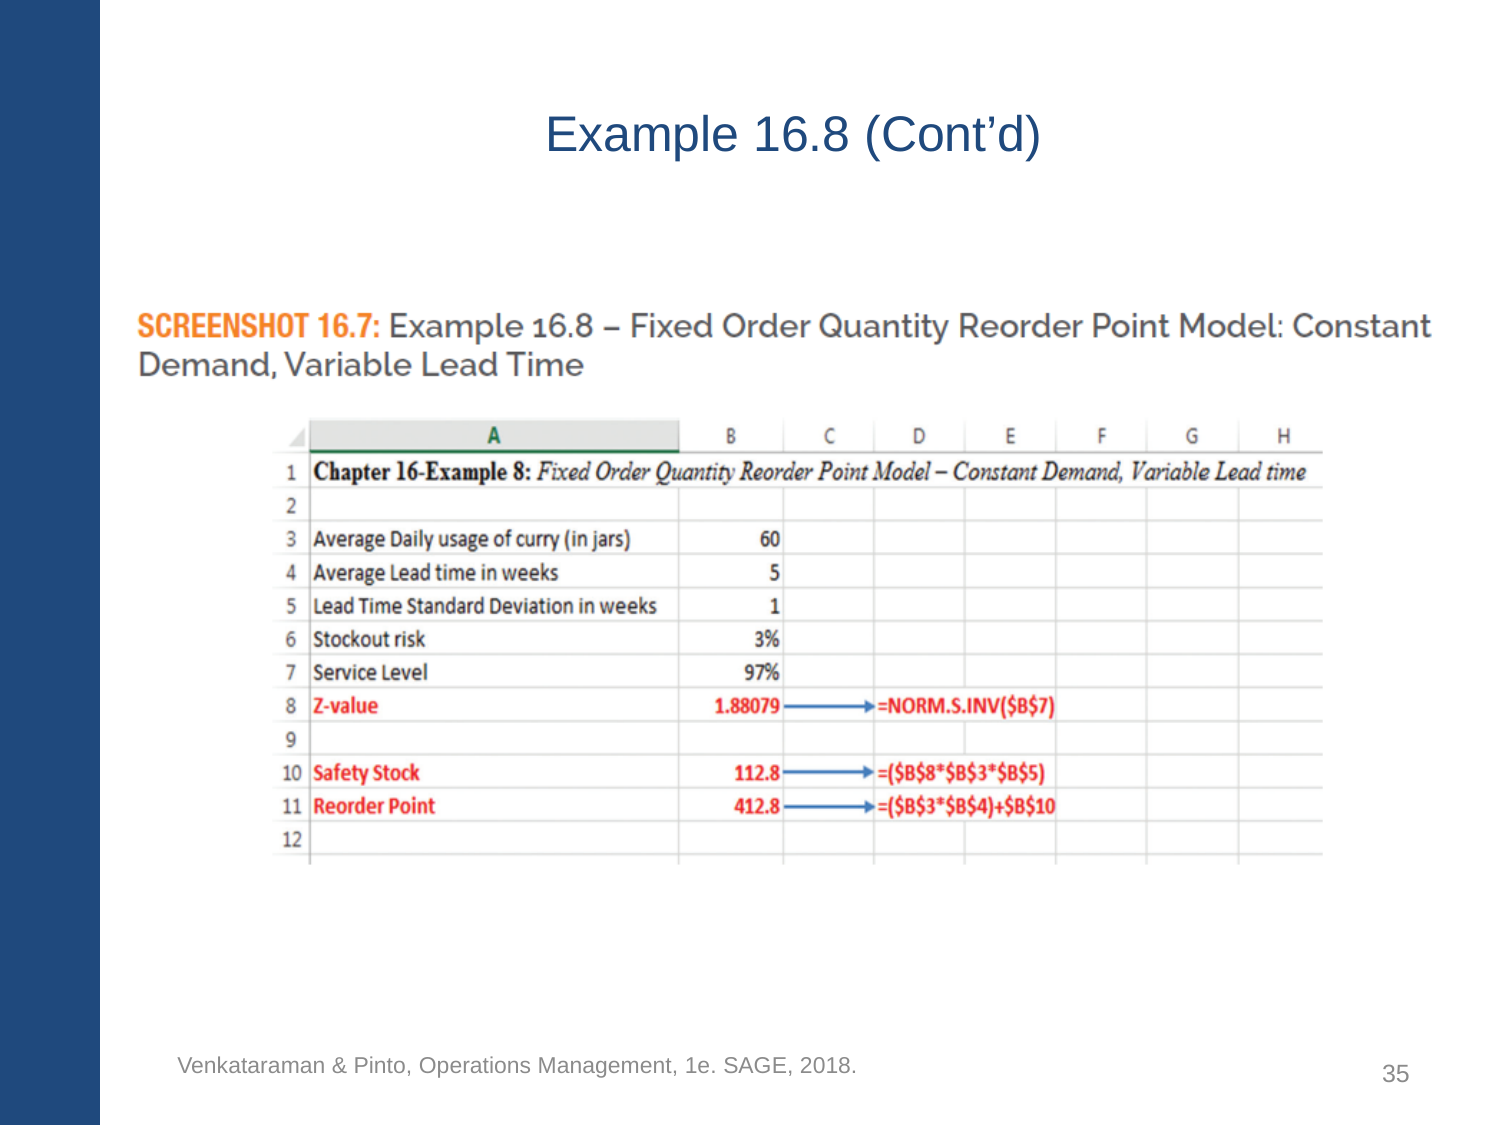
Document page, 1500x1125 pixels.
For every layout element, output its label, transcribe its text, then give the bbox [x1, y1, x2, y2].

footer Venkataraman & Pinto, Operations Management, 1e. SAGE, 2018. [162, 1042, 1313, 1103]
title Example 16.8 (Cont’d) [162, 37, 1425, 225]
slide_number 35 [1350, 1042, 1425, 1103]
picture [124, 295, 1473, 883]
